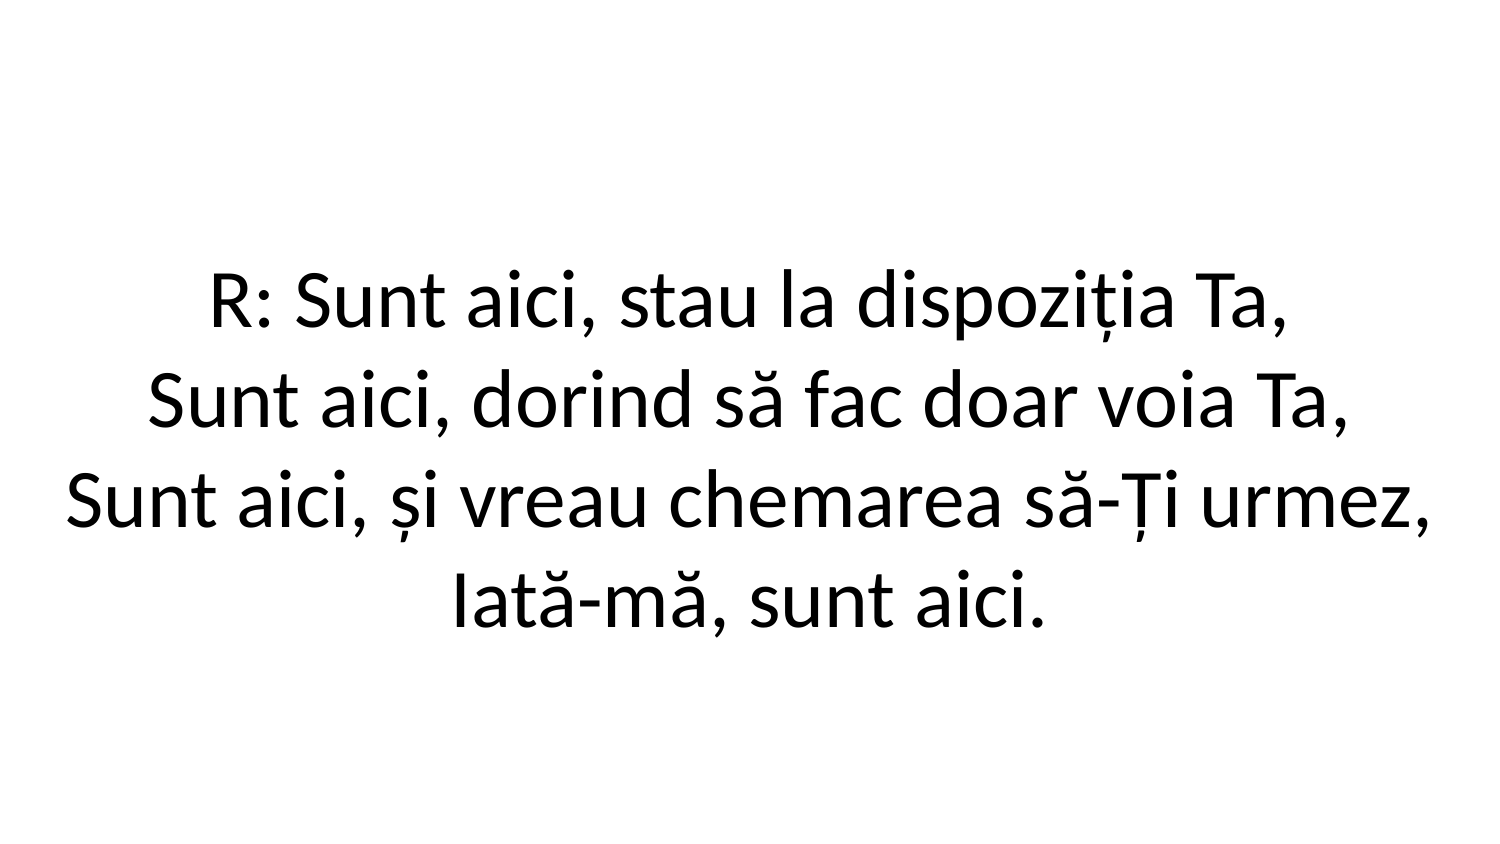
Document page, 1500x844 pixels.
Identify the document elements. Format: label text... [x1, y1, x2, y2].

text_box R: Sunt aici, stau la dispoziția Ta, Sunt aici, dorind să fac doar voia Ta, Sunt aici, și vreau chemarea să-Ți urmez, Iată-mă, sunt aici. [50, 192, 1450, 652]
